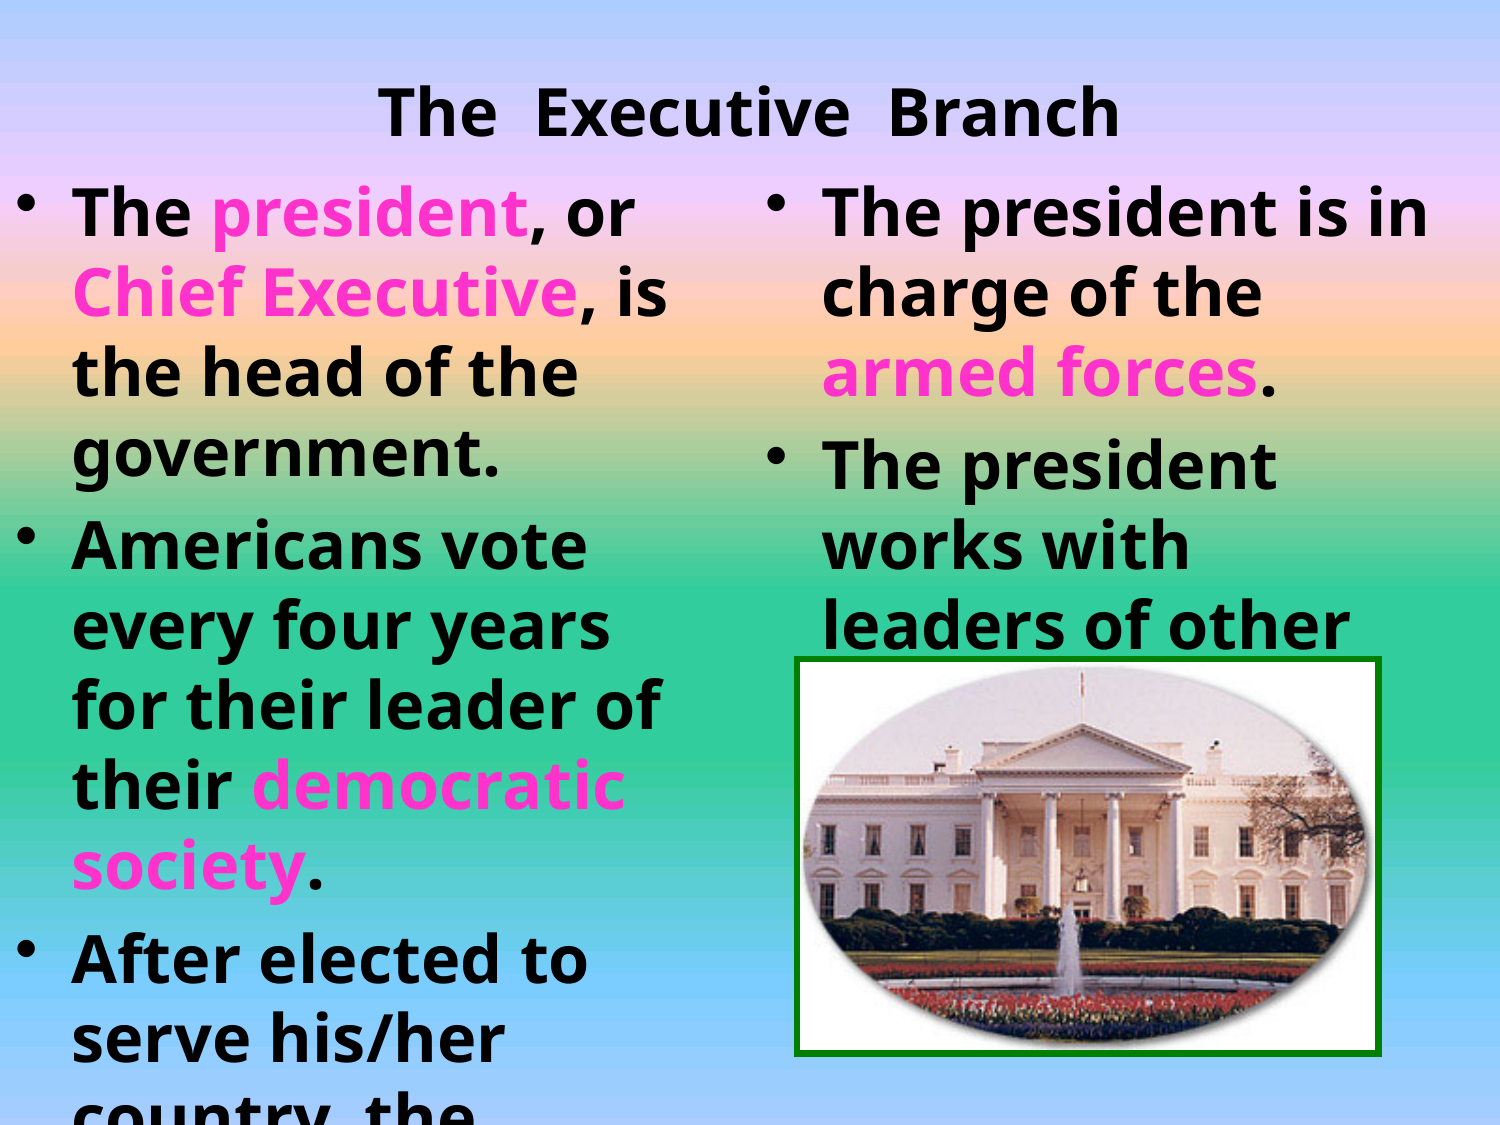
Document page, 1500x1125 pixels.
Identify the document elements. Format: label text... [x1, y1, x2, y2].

picture [799, 662, 1376, 1051]
list The president, or Chief Executive, is the head of the government. Americans vote every four years for their leader of their democratic society. After elected to serve his/her country, the president lives and works in the White House. [0, 162, 738, 1125]
title The Executive Branch [74, 44, 1426, 176]
picture [0, 0, 1500, 1125]
list The president is in charge of the armed forces. The president works with leaders of other countries. [749, 162, 1463, 1006]
